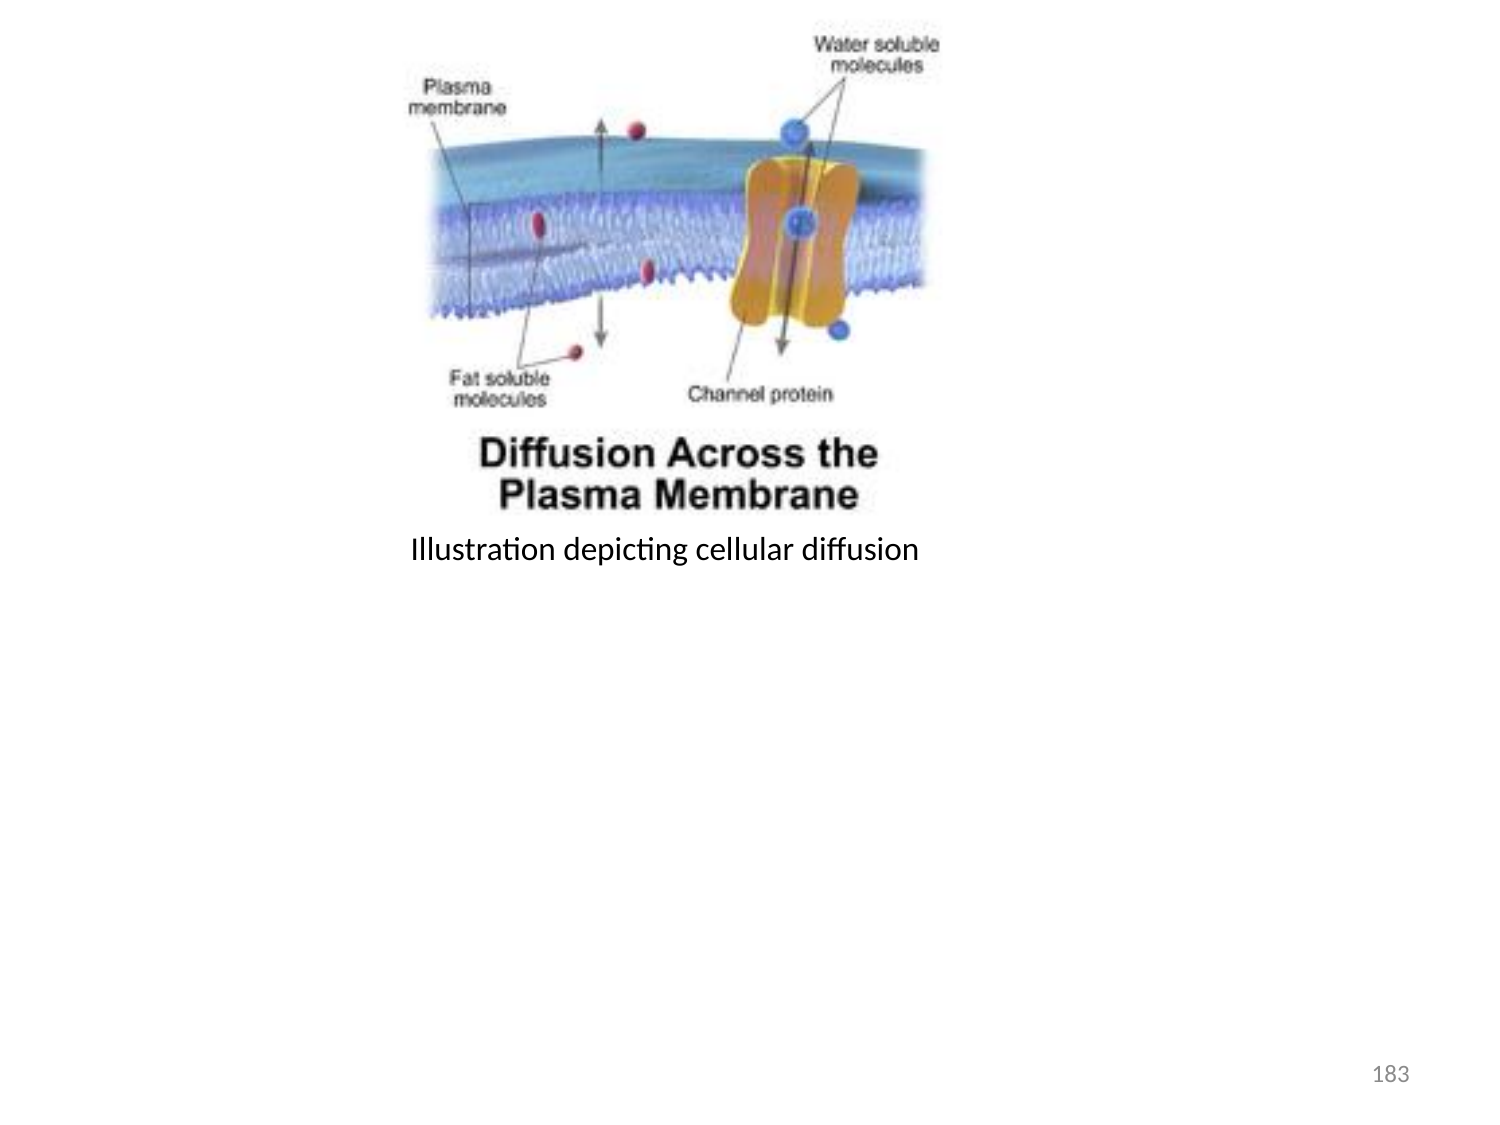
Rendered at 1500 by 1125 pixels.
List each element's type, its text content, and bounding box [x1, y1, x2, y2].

text_box Illustration depicting cellular diffusion [395, 548, 975, 574]
picture [383, 0, 975, 540]
slide_number 183 [1074, 1042, 1425, 1103]
